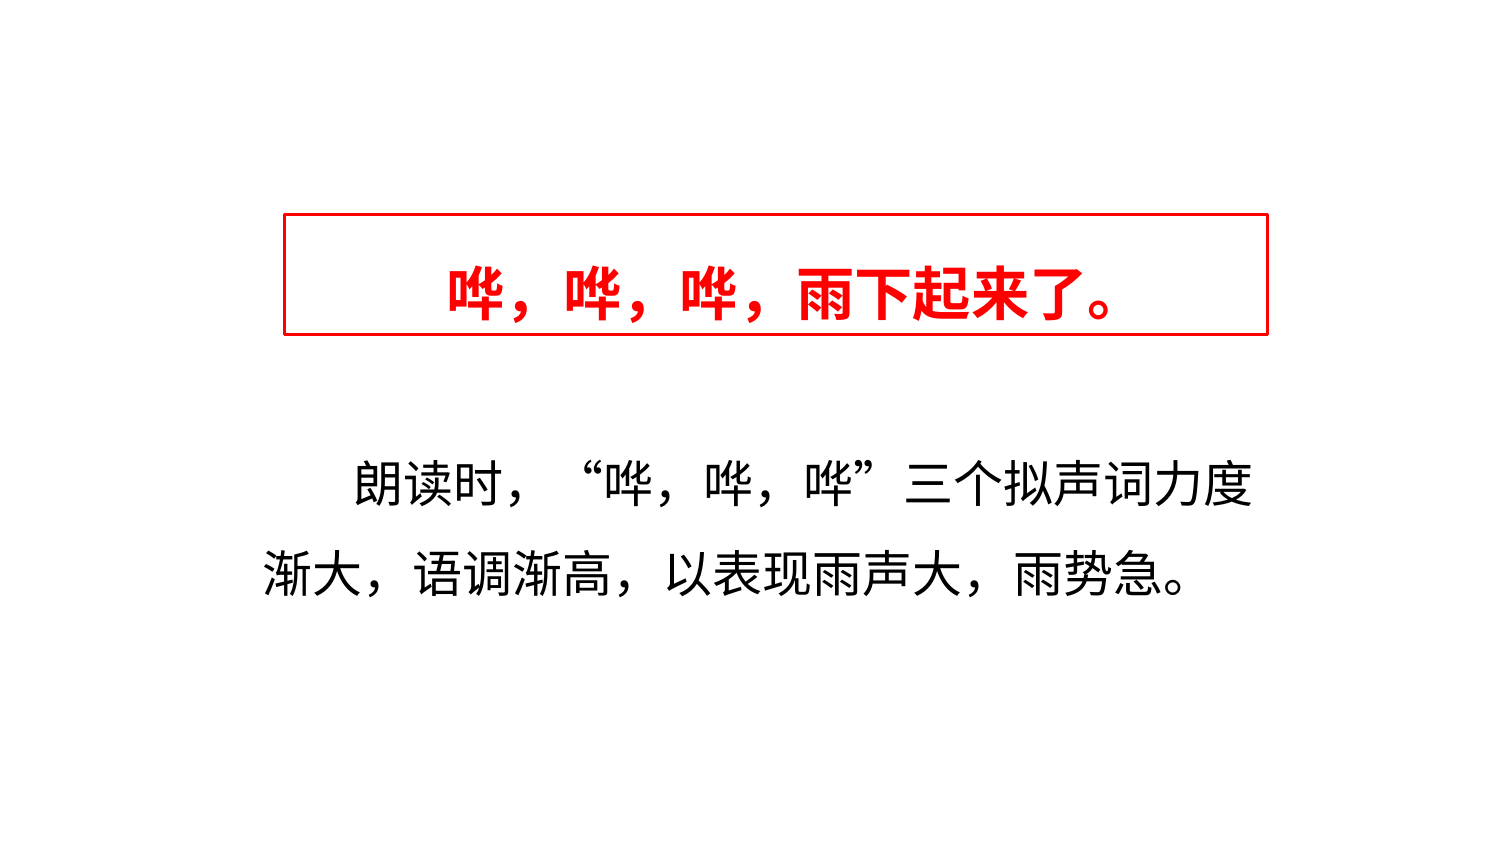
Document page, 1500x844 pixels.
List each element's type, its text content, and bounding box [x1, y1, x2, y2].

text_box 朗读时，“哗，哗，哗”三个拟声词力度渐大，语调渐高，以表现雨声大，雨势急。 [247, 415, 1305, 610]
text_box 哗，哗，哗，雨下起来了。 [284, 214, 1268, 335]
